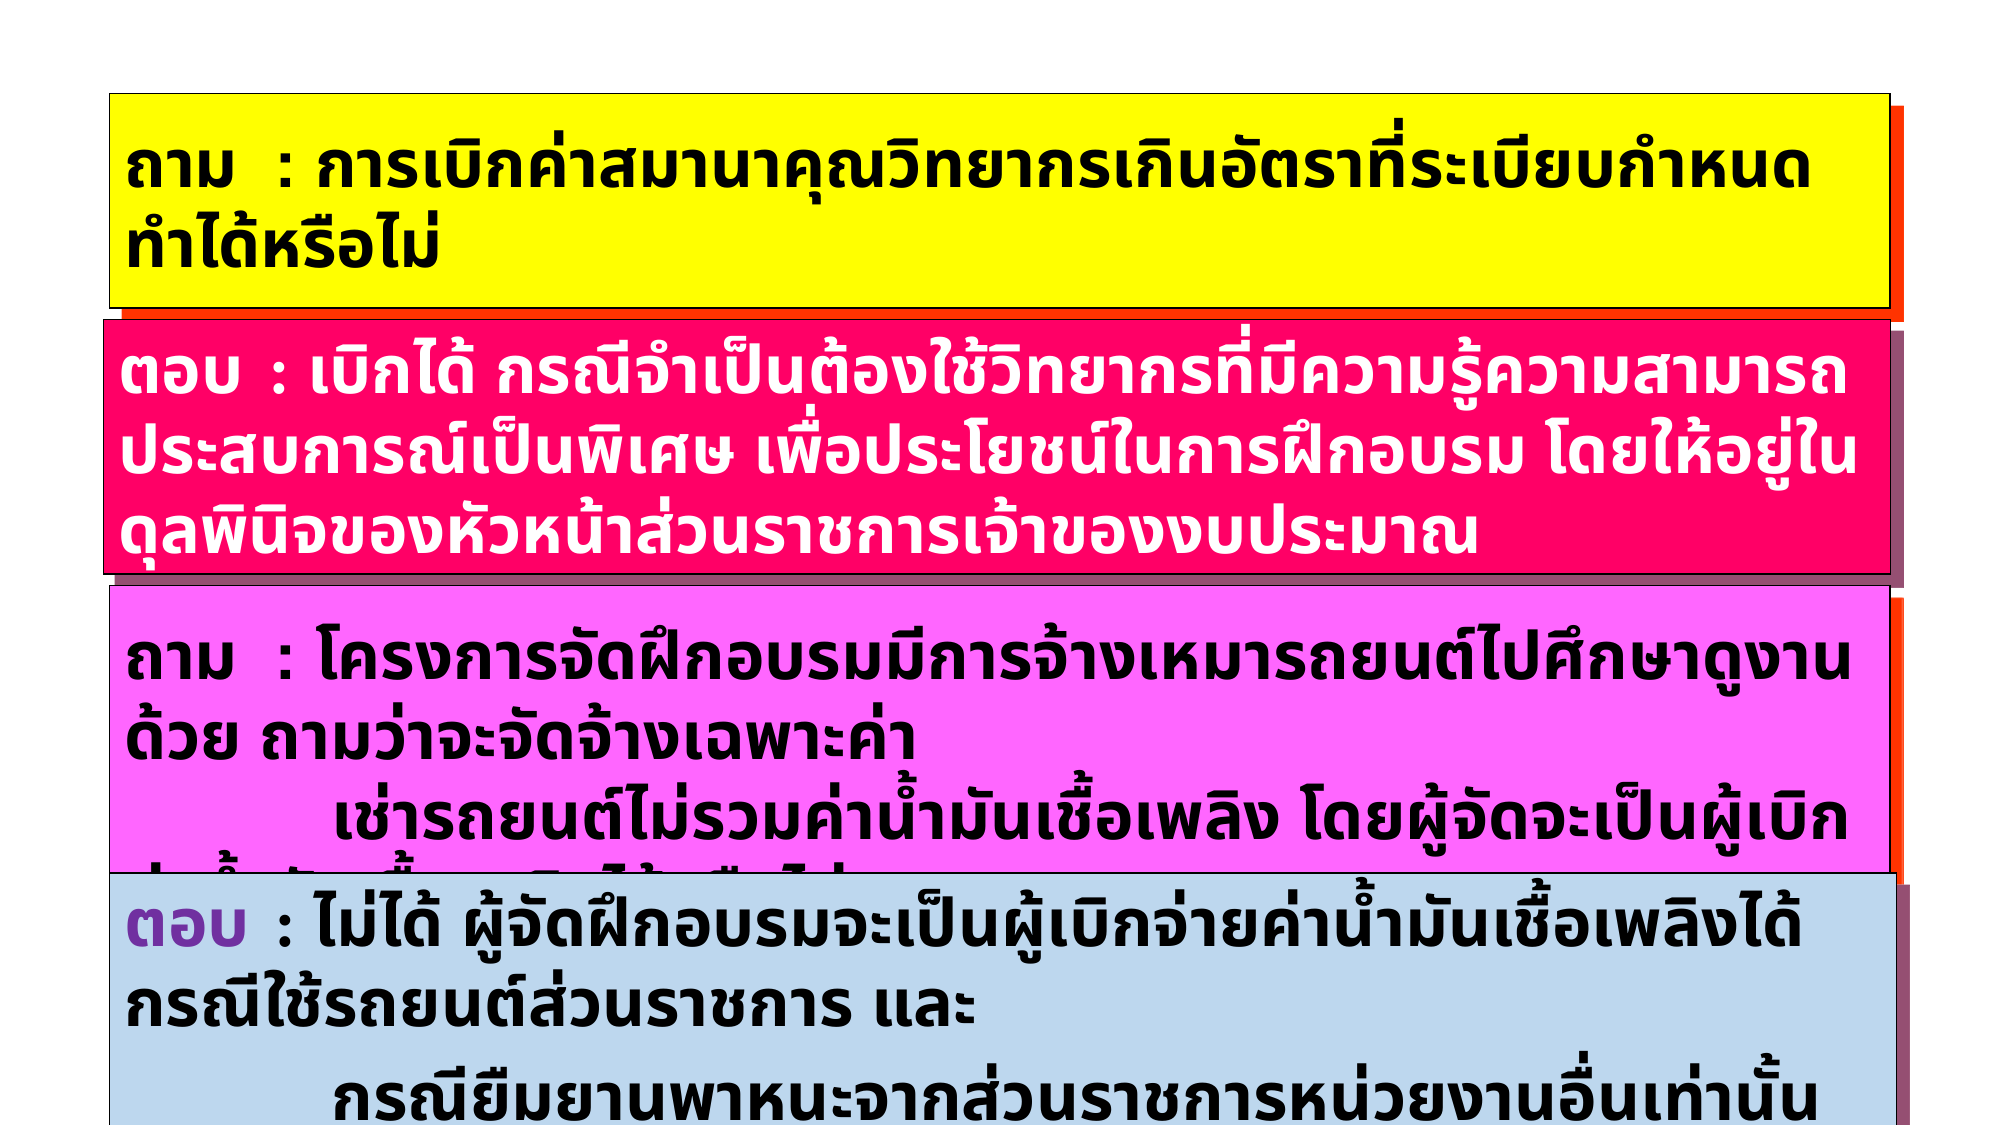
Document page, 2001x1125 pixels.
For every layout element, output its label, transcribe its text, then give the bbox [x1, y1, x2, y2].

text_box ถาม : การเบิกค่าสมานาคุณวิทยากรเกินอัตราที่ระเบียบกำหนด ทำได้หรือไม่ [109, 93, 1891, 309]
text_box ตอบ : ไม่ได้ ผู้จัดฝึกอบรมจะเป็นผู้เบิกจ่ายค่าน้ำมันเชื้อเพลิงได้กรณีใช้รถยนต์ส่วนราชการ และ กรณียืมยานพาหนะจากส่วนราชการหน่วยงานอื่นเท่านั้น [109, 872, 1897, 1125]
text_box ตอบ : เบิกได้ กรณีจำเป็นต้องใช้วิทยากรที่มีความรู้ความสามารถ ประสบการณ์เป็นพิเศษ เพื่อประโยชน์ในการฝึกอบรม โดยให้อยู่ในดุลพินิจของหัวหน้าส่วนราชการเจ้าของงบประมาณ [103, 319, 1891, 574]
text_box ถาม : โครงการจัดฝึกอบรมมีการจ้างเหมารถยนต์ไปศึกษาดูงานด้วย ถามว่าจะจัดจ้างเฉพาะค่า เช่ารถยนต์ไม่รวมค่าน้ำมันเชื้อเพลิง โดยผู้จัดจะเป็นผู้เบิกค่าน้ำมันเชื้อเพลิงได้หรือไม่ [109, 585, 1891, 872]
